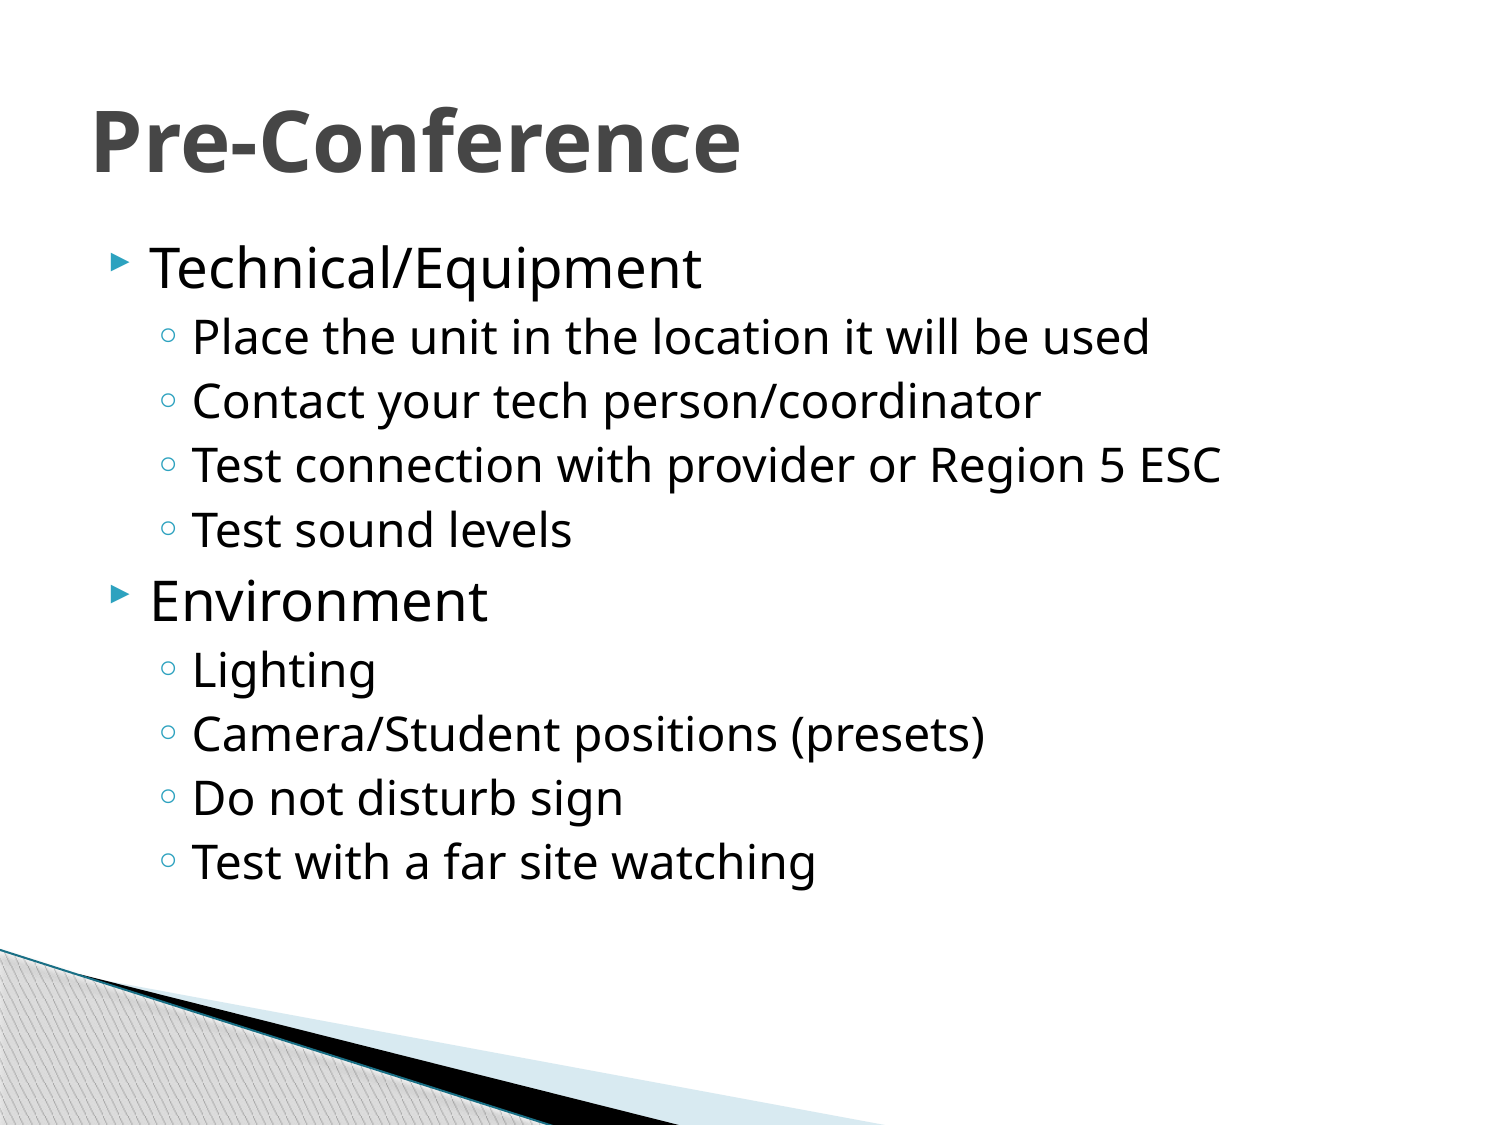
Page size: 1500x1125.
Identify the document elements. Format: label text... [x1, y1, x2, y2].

title Pre-Conference [75, 45, 1425, 233]
list Technical/Equipment Place the unit in the location it will be used Contact your tech person/coordinator Test connection with provider or Region 5 ESC Test sound levels Environment Lighting Camera/Student positions (presets) Do not disturb sign Test with a far site watching [75, 233, 1425, 986]
